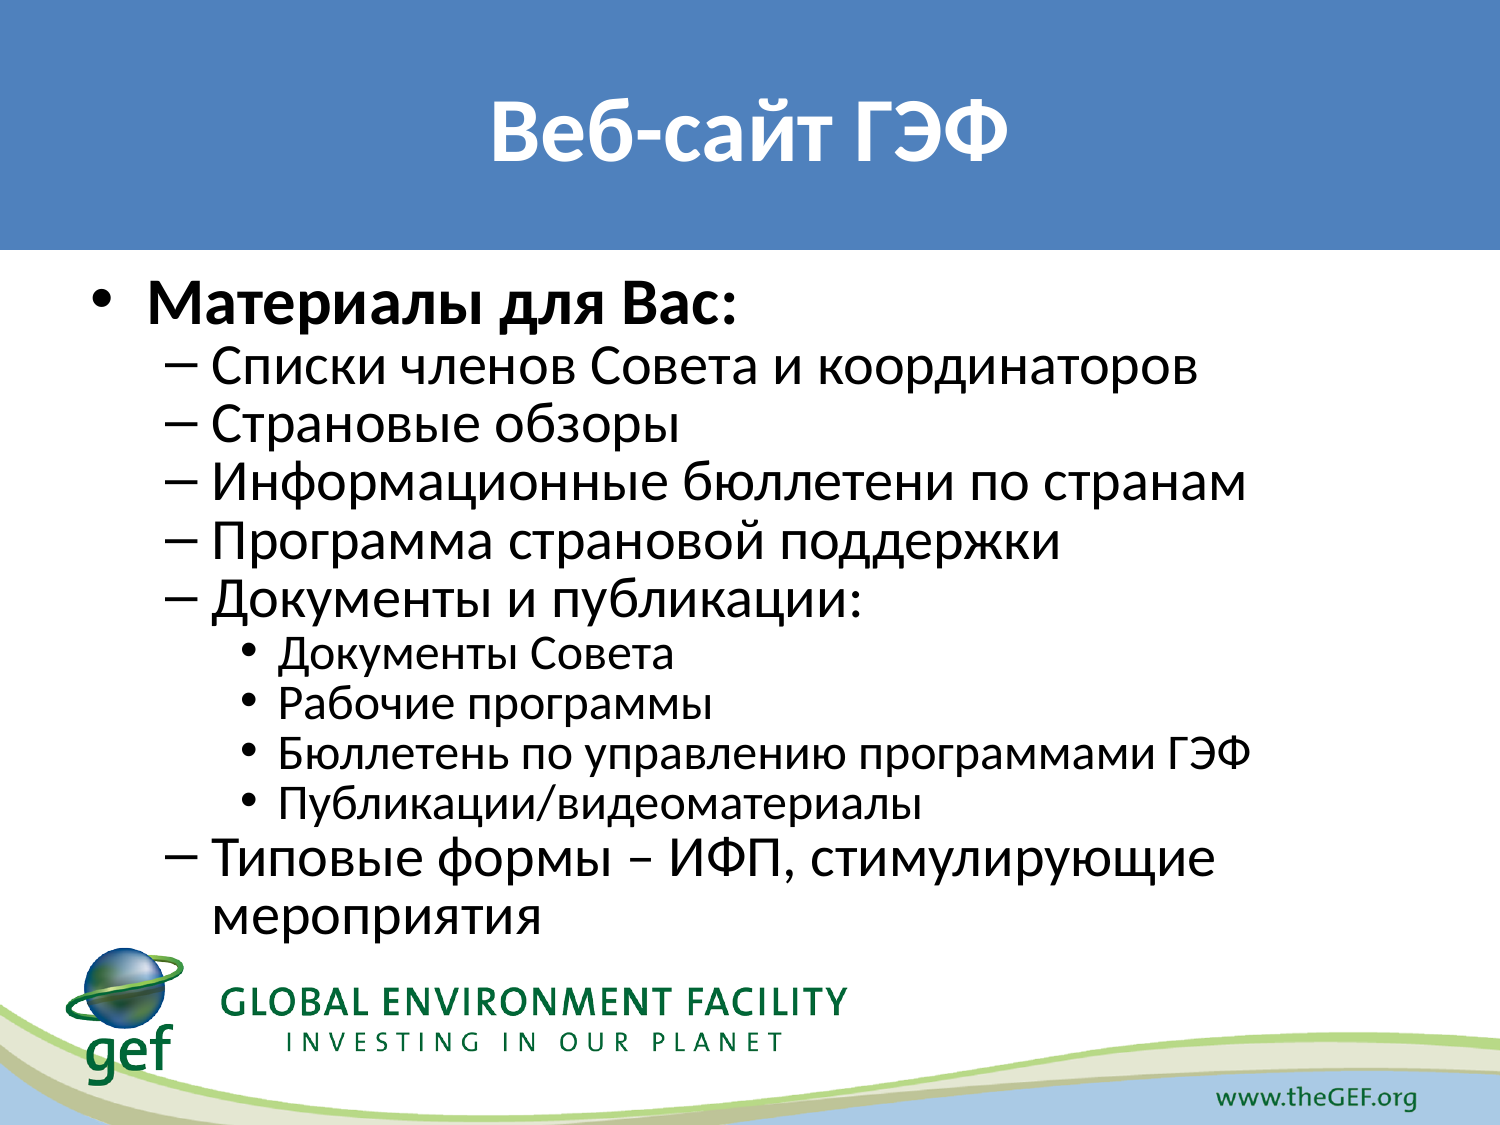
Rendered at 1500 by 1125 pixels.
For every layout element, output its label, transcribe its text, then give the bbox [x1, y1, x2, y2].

title Веб-сайт ГЭФ [0, 0, 1500, 251]
picture [0, 920, 1500, 1125]
list Материалы для Вас: Списки членов Совета и координаторов Страновые обзоры Информационные бюллетени по странам Программа страновой поддержки Документы и публикации: Документы Совета Рабочие программы Бюллетень по управлению программами ГЭФ Публикации/видеоматериалы Типовые формы – ИФП, стимулирующие мероприятия [74, 249, 1426, 993]
